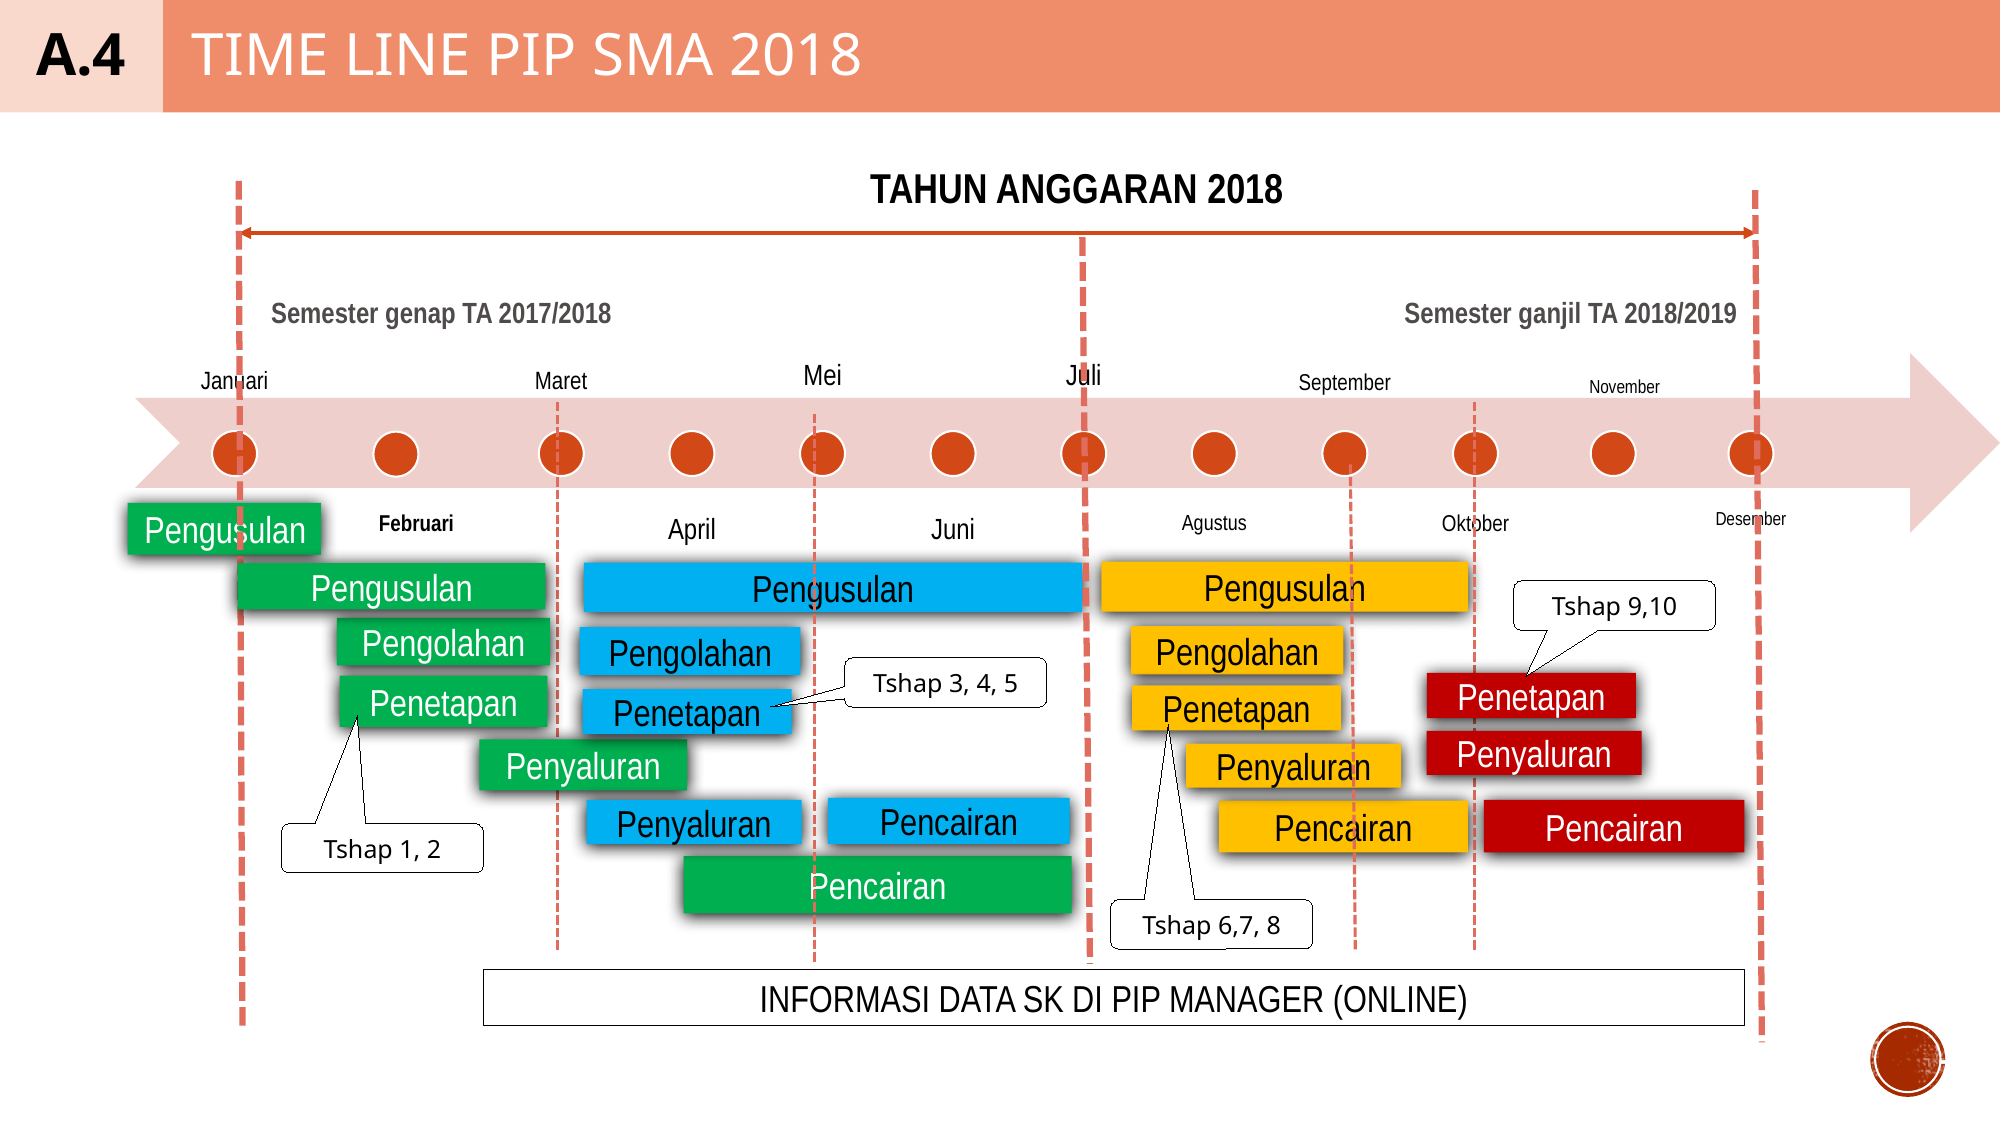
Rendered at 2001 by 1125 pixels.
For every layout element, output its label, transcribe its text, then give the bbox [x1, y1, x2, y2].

text_box Penyaluran [1186, 743, 1349, 788]
text_box INFORMASI DATA SK DI PIP MANAGER (ONLINE) [483, 969, 1745, 1026]
text_box Penetapan [339, 680, 548, 727]
text_box Penyaluran [1356, 743, 1402, 788]
text_box Pencairan [827, 797, 1070, 844]
text_box Pencairan [1356, 800, 1469, 853]
text_box Penyaluran [479, 739, 688, 791]
text_box Tshap 1, 2 [281, 715, 484, 873]
text_box Pencairan [683, 856, 1072, 914]
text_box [244, 229, 1754, 678]
text_box SEKOLAH WAJIB LAPOR DATA USULAN/PENERIMA KIP KE DINAS PENDIDIKAN PROVINSI. [239, 229, 244, 678]
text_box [1763, 229, 1999, 678]
text_box A.4 [0, 0, 163, 113]
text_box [136, 229, 238, 678]
text_box Penyaluran [1426, 730, 1642, 775]
text_box Pengusulan [127, 502, 134, 555]
text_box TAHUN ANGGARAN 2018 [801, 154, 1352, 220]
text_box Tshap 3, 4, 5 [770, 680, 1047, 708]
text_box TIME LINE PIP SMA 2018 [163, 0, 2000, 113]
text_box Pencairan [1483, 799, 1745, 853]
text_box Pencairan [1218, 805, 1349, 853]
text_box Penetapan [1131, 685, 1342, 731]
text_box Tshap 6,7, 8 [1110, 724, 1313, 950]
slide_number 7 [1895, 1042, 2000, 1103]
text_box Penyaluran [586, 799, 802, 845]
text_box Penetapan [1426, 680, 1636, 719]
text_box Penetapan [582, 689, 792, 735]
